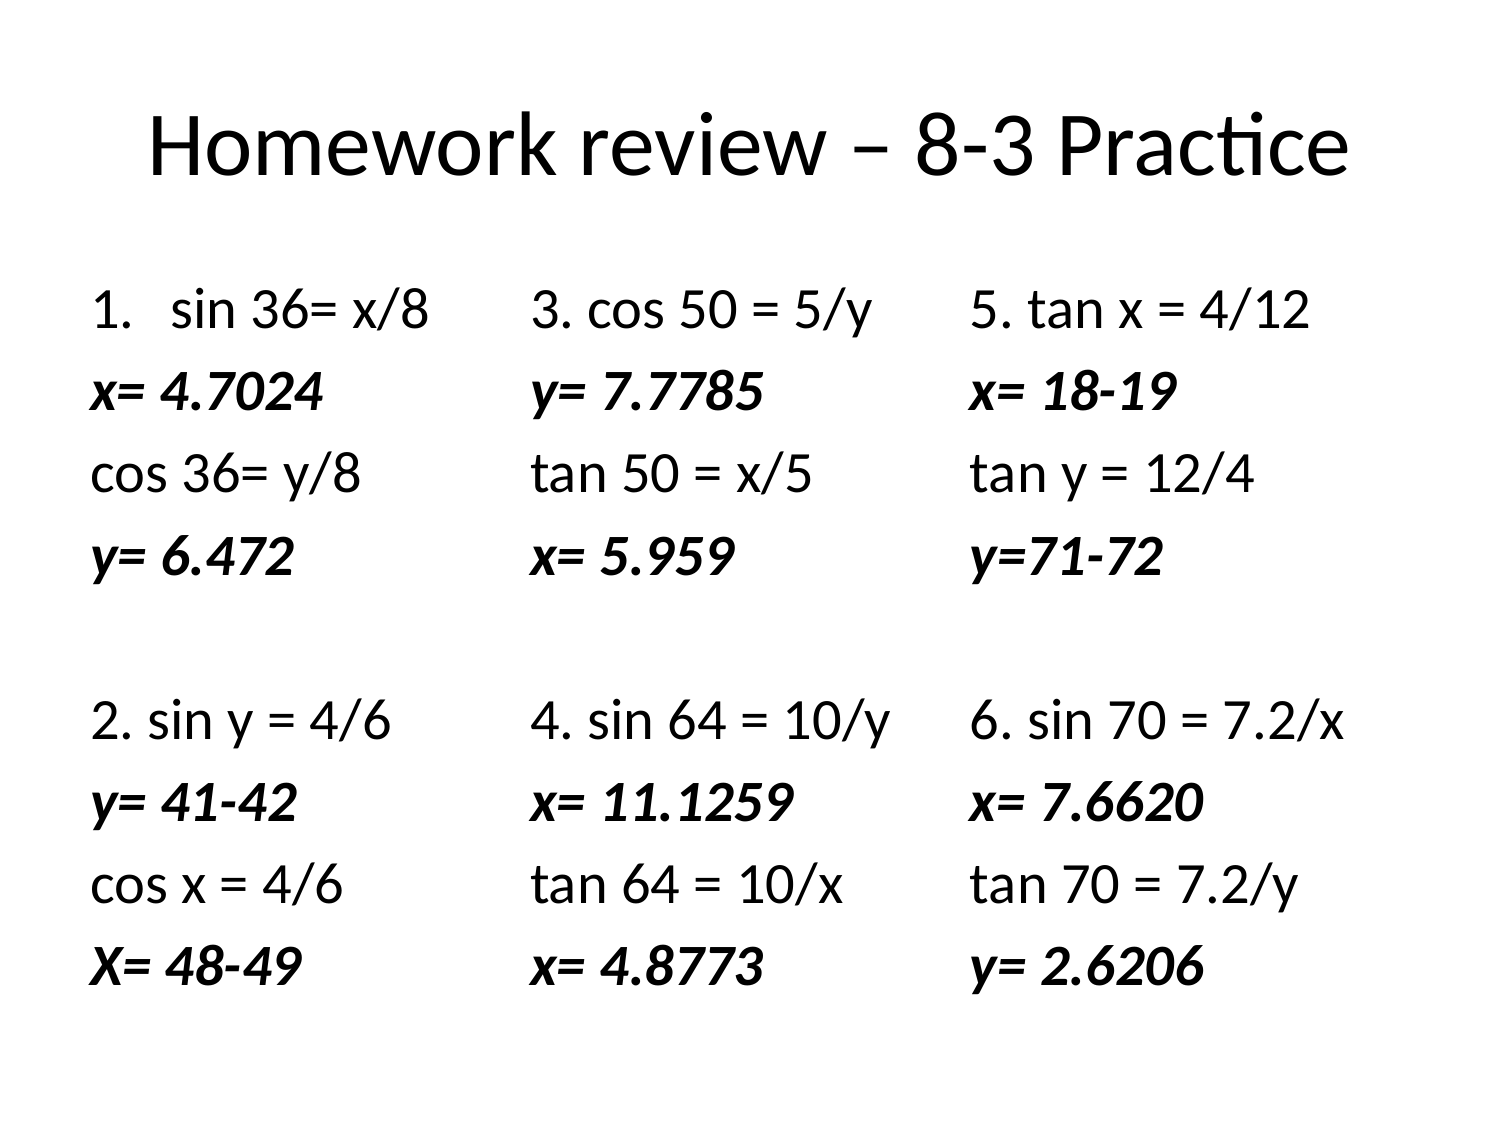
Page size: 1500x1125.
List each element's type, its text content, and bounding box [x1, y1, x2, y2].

list sin 36= x/8 x= 4.7024 cos 36= y/8 y= 6.472 2. sin y = 4/6 y= 41-42 cos x = 4/6 X= 48-49 3. cos 50 = 5/y y= 7.7785 tan 50 = x/5 x= 5.959 4. sin 64 = 10/y x= 11.1259 tan 64 = 10/x x= 4.8773 5. tan x = 4/12 x= 18-19 tan y = 12/4 y=71-72 6. sin 70 = 7.2/x x= 7.6620 tan 70 = 7.2/y y= 2.6206 [75, 262, 1425, 1005]
title Homework review – 8-3 Practice [75, 45, 1425, 233]
